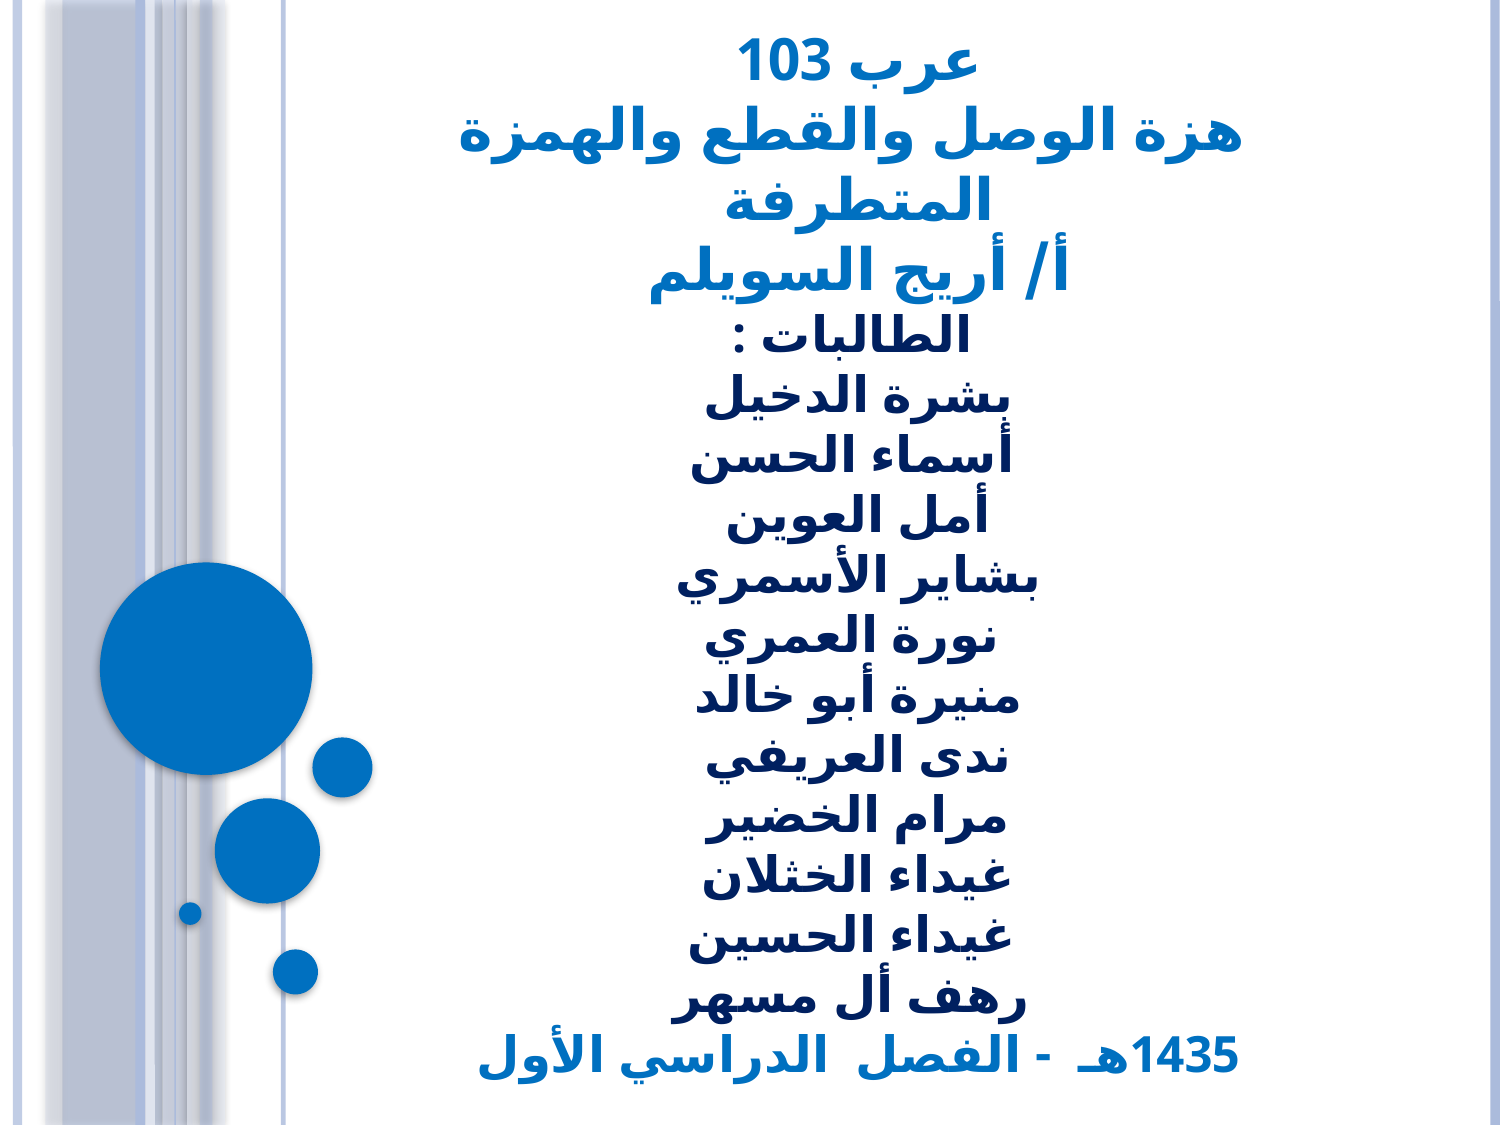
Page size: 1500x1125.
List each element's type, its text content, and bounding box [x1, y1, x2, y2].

title عرب 103 هزة الوصل والقطع والهمزة المتطرفة أ/ أريج السويلم الطالبات : بشرة الدخيل أسماء الحسن أمل العوين بشاير الأسمري نورة العمري منيرة أبو خالد ندى العريفي مرام الخضير غيداء الخثلان غيداء الحسين رهف أل مسهر 1435هـ - الفصل الدراسي الأول [304, 46, 1400, 1090]
